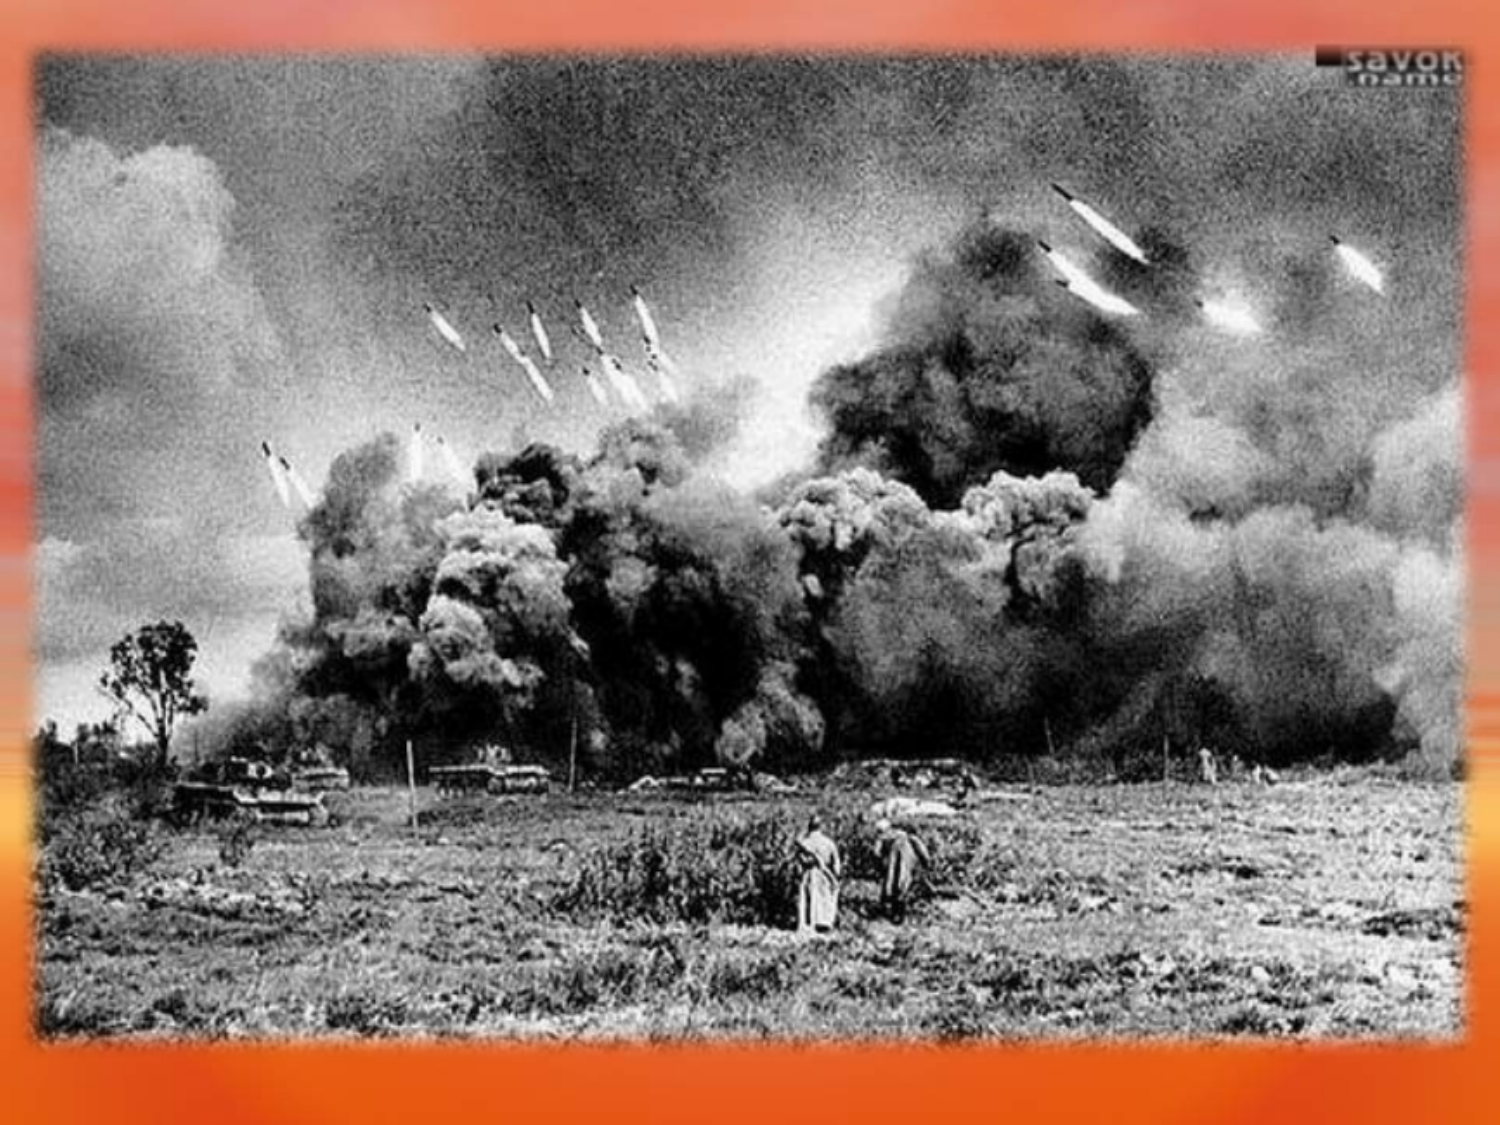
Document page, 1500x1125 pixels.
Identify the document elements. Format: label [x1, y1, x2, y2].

picture [0, 0, 1500, 1125]
list [17, 35, 1483, 1059]
